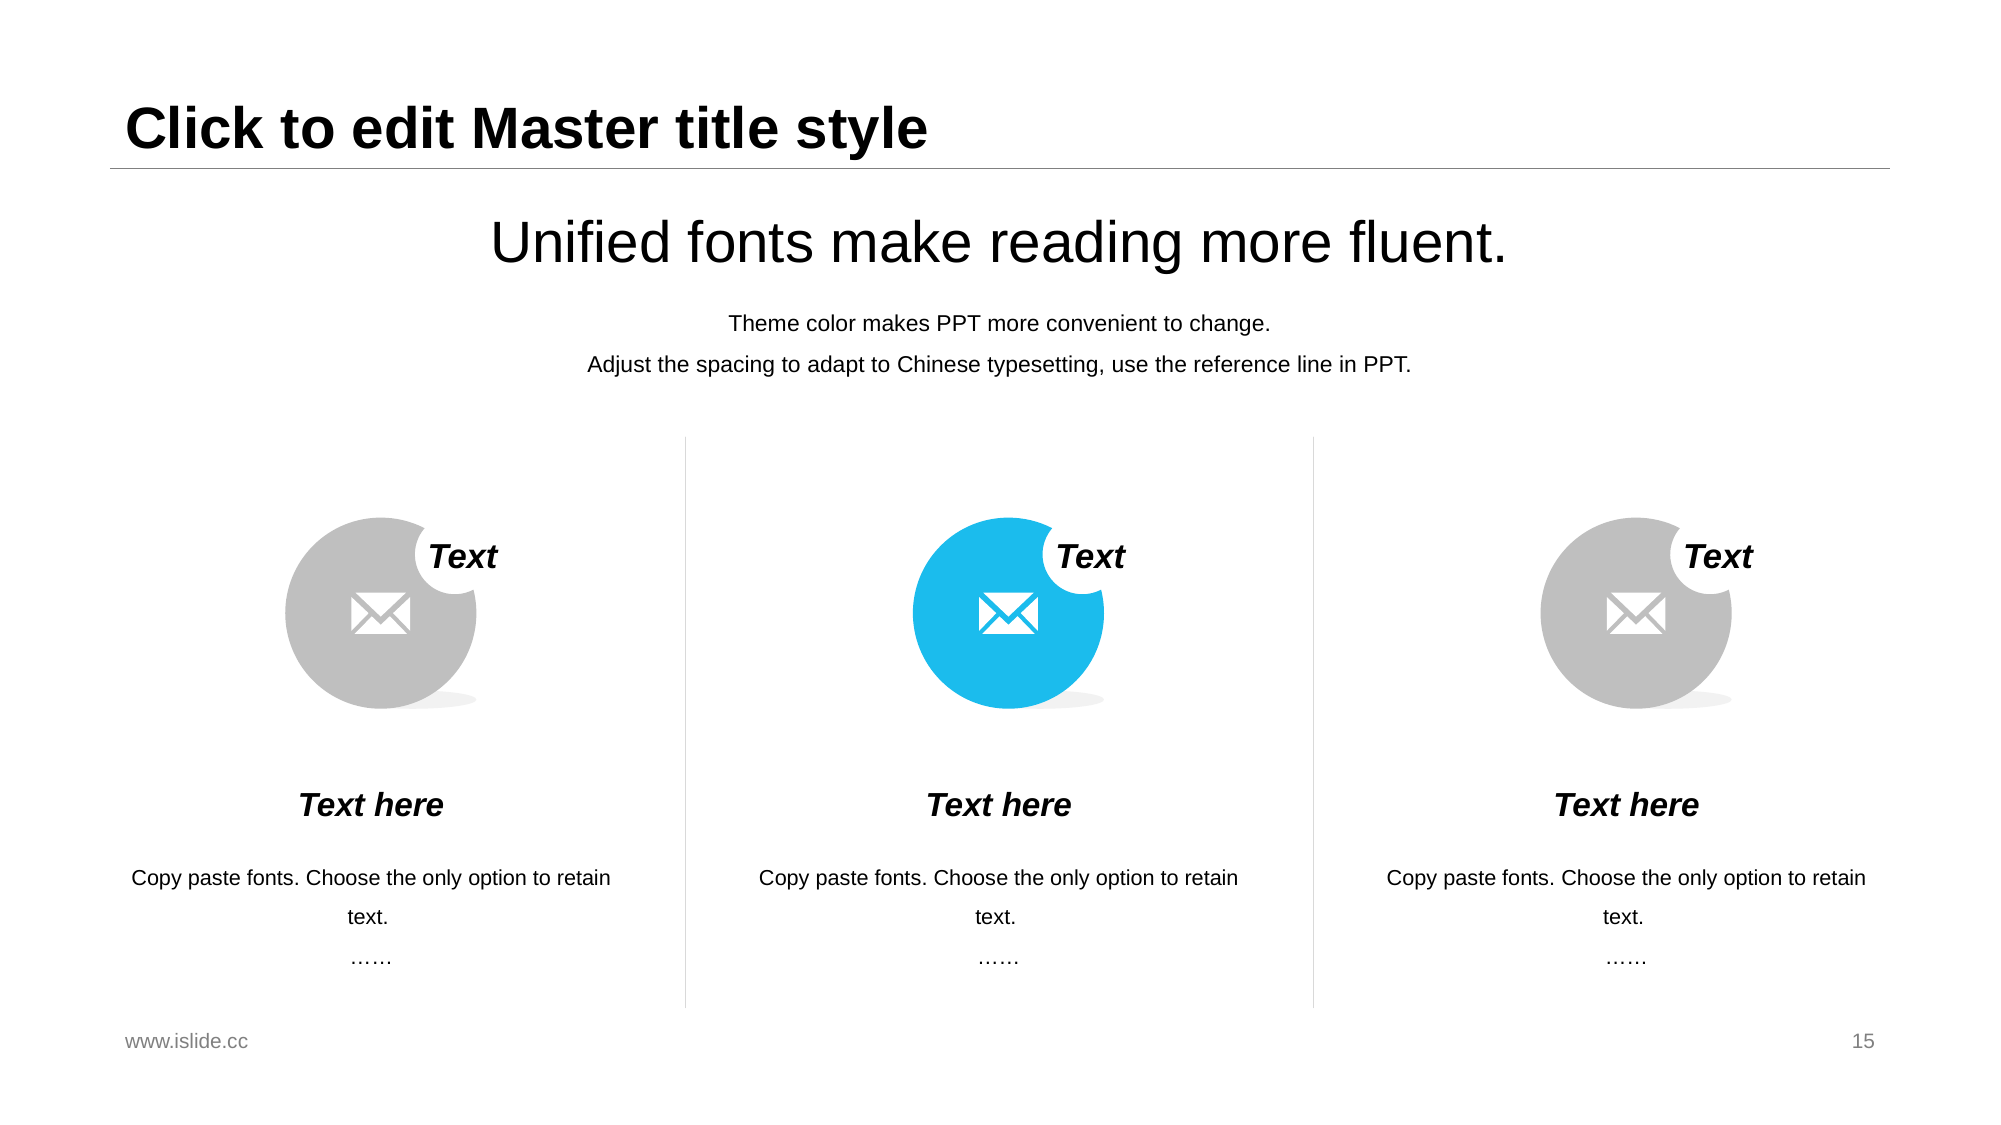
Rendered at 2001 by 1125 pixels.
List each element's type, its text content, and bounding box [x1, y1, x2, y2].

title Click to edit Master title style [109, 0, 1890, 169]
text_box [108, 191, 1890, 1008]
footer www.islide.cc [109, 1023, 790, 1058]
slide_number 15 [1412, 1023, 1890, 1058]
